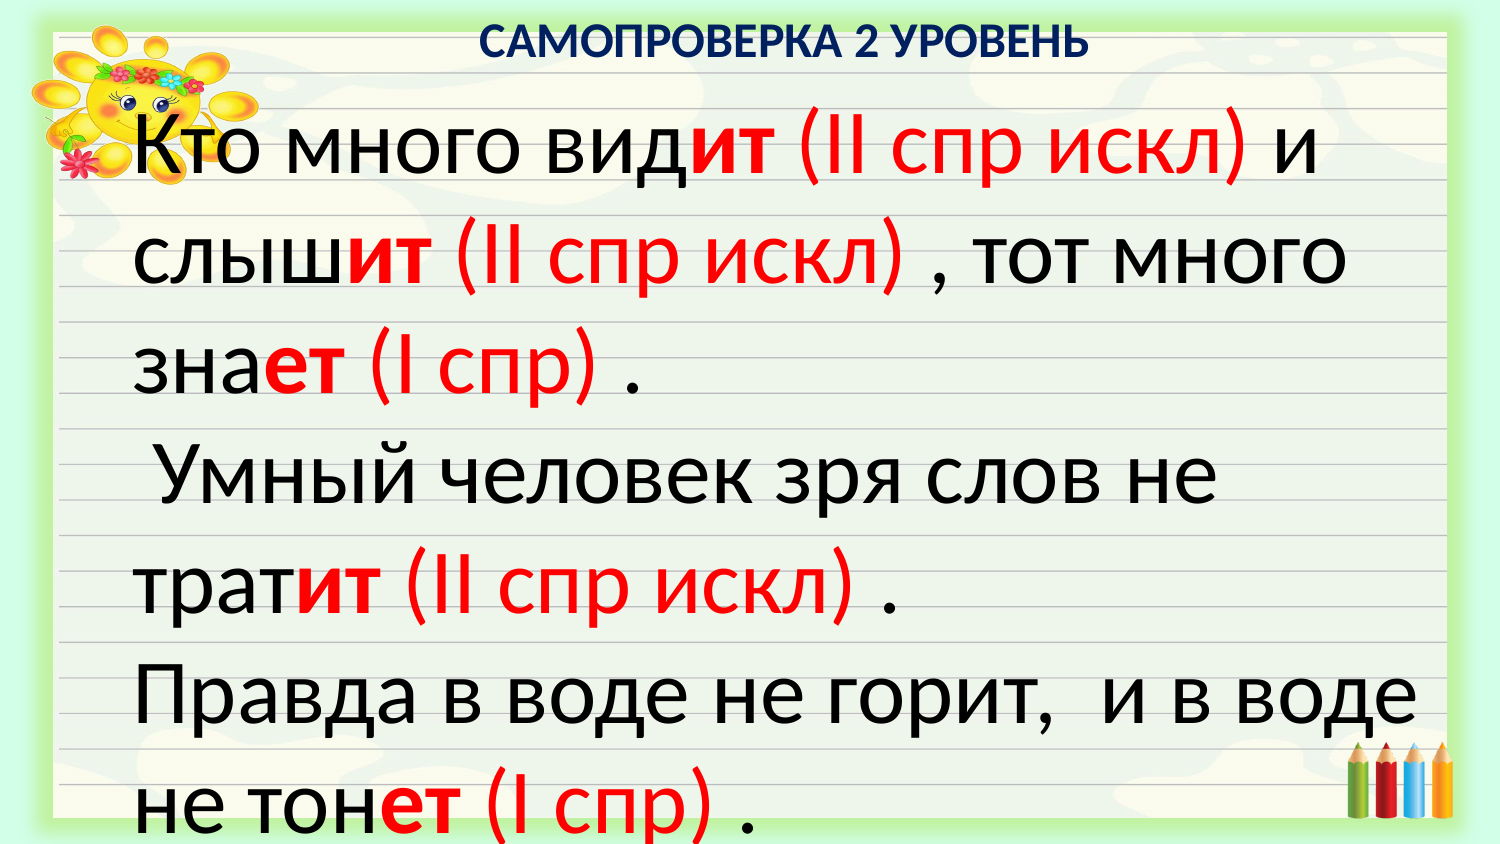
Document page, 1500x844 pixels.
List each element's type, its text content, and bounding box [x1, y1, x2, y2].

picture [29, 23, 328, 818]
text_box САМОПРОВЕРКА 2 УРОВЕНЬ [328, 0, 1243, 75]
text_box Кто много видит (II спр искл) и слышит (II спр искл) , тот много знает (I спр) . Умный человек зря слов не тратит (II спр искл) . Правда в воде не горит, и в воде не тонет (I спр) . [117, 74, 1500, 844]
picture [1243, 32, 1447, 74]
